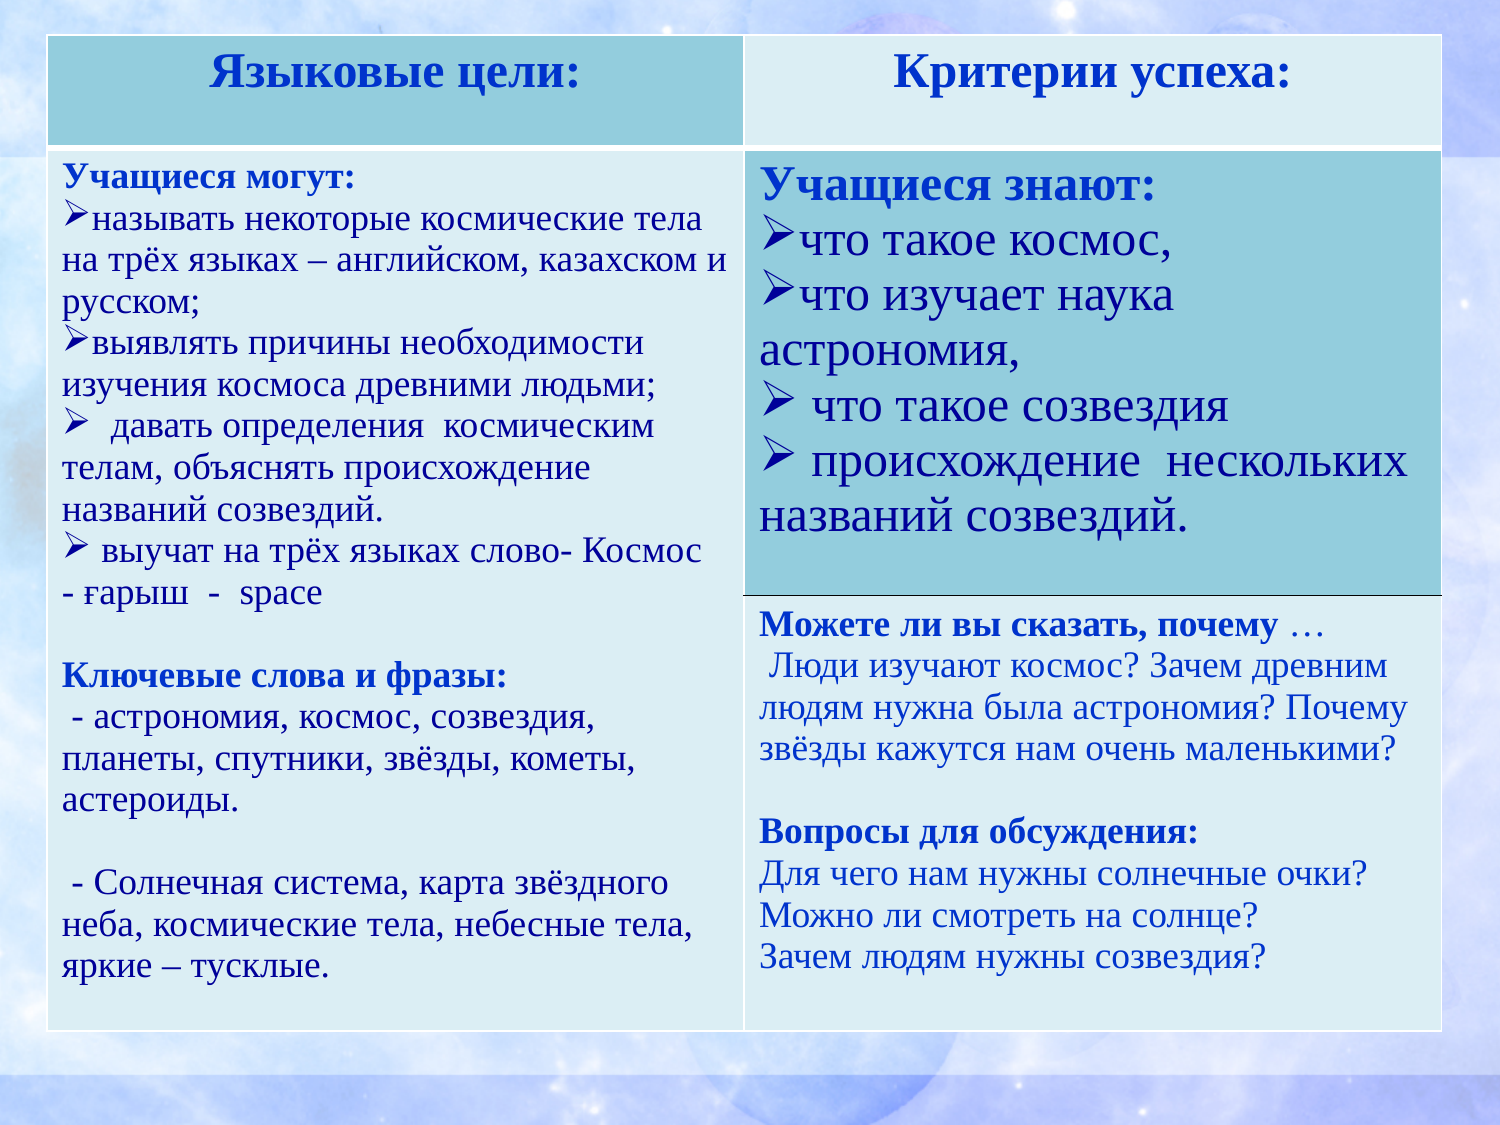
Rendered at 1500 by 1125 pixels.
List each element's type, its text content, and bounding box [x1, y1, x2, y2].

list [35, 70, 738, 1079]
table_cell Учащиеся знают: что такое космос, что изучает наука астрономия, что такое созвездия происхождение нескольких названий созвездий. [745, 151, 1441, 595]
table_cell Можете ли вы сказать, почему … Люди изучают космос? Зачем древним людям нужна была астрономия? Почему звёзды кажутся нам очень маленькими? Вопросы для обсуждения: Для чего нам нужны солнечные очки? Можно ли смотреть на солнце? Зачем людям нужны созвездия? [745, 596, 1441, 1030]
table_header Критерии успеха: [745, 36, 1441, 145]
list [808, 23, 1472, 158]
table_cell Учащиеся могут: называть некоторые космические тела на трёх языках – английском, казахском и русском; выявлять причины необходимости изучения космоса древними людьми; давать определения космическим телам, объяснять происхождение названий созвездий. выучат на трёх языках слово- Космос - ғарыш - space Ключевые слова и фразы: - астрономия, космос, созвездия, планеты, спутники, звёзды, кометы, астероиды. - Солнечная система, карта звёздного неба, космические тела, небесные тела, яркие – тусклые. [48, 151, 743, 1030]
table_header Языковые цели: [48, 36, 743, 145]
picture [0, 0, 1500, 1125]
